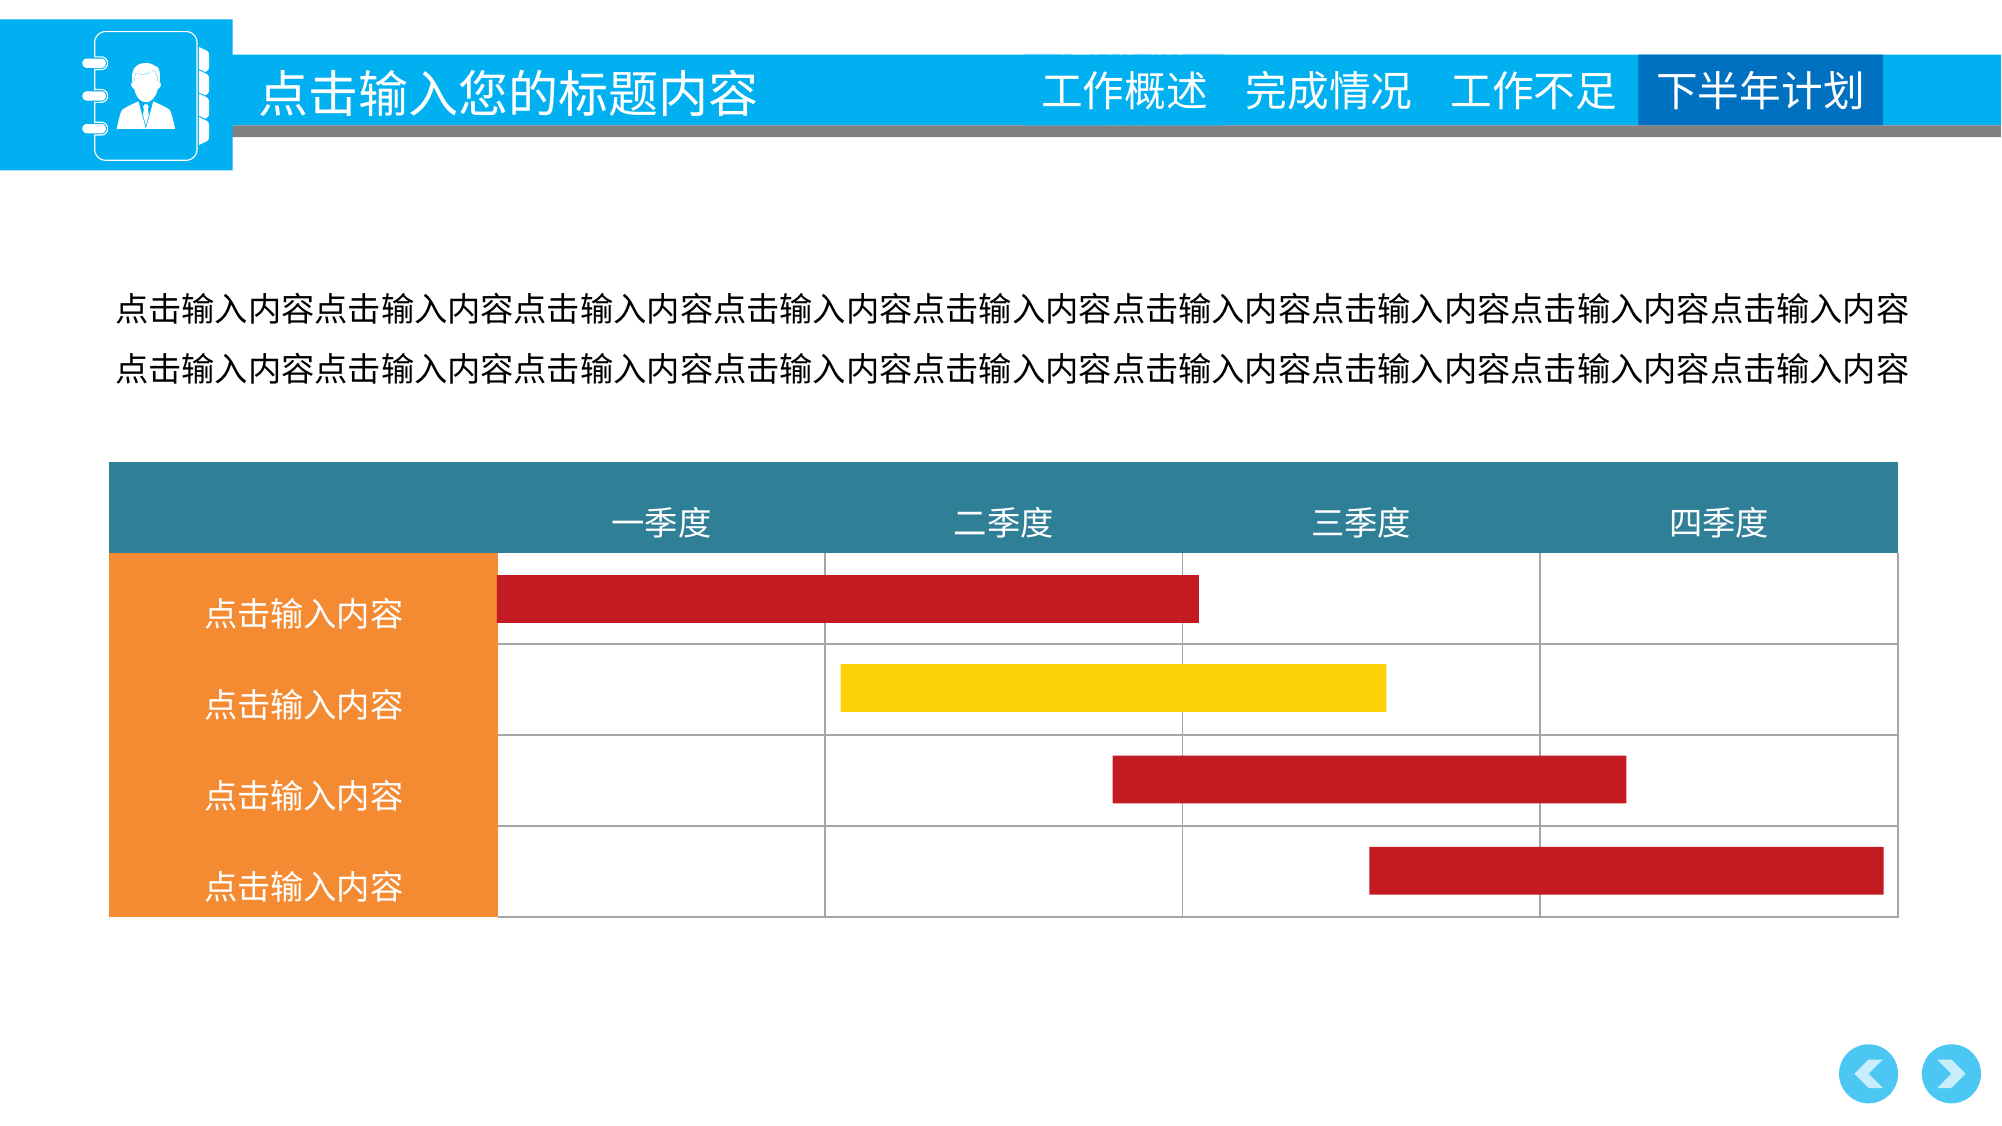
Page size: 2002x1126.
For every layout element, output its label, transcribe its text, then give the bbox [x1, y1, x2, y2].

table_cell 点击输入内容 [109, 553, 498, 644]
table_header 四季度 [1540, 462, 1898, 553]
table_cell [498, 827, 824, 916]
table_header 三季度 [1183, 462, 1540, 553]
text_box [0, 17, 235, 172]
table_header 一季度 [498, 462, 825, 553]
table_cell [1541, 827, 1897, 916]
table_cell [1183, 736, 1539, 755]
table_cell [826, 827, 1182, 916]
text_box [1112, 755, 1627, 804]
table_cell [826, 645, 1182, 734]
table_cell [1183, 645, 1539, 734]
table_cell [1183, 804, 1539, 825]
table_cell [1183, 553, 1539, 643]
table_cell [826, 553, 1182, 575]
table_cell 点击输入内容 [109, 644, 498, 735]
table_cell [826, 736, 1182, 825]
table_cell [498, 645, 824, 734]
table_cell [1541, 645, 1897, 734]
table_cell 点击输入内容 [109, 735, 498, 826]
text_box [1369, 846, 1884, 895]
text_box [496, 575, 1199, 623]
table_cell [498, 553, 824, 575]
table_cell [1541, 553, 1897, 643]
table_cell [498, 736, 824, 825]
text_box 点击输入您的标题内容 [243, 54, 774, 130]
table_cell [826, 623, 1182, 643]
text_box [82, 31, 210, 161]
table_header [109, 462, 498, 553]
table_cell [498, 623, 824, 643]
table_cell [1541, 736, 1897, 825]
text_box [840, 664, 1387, 712]
table_cell [1183, 827, 1539, 916]
table_header 二季度 [825, 462, 1183, 553]
table_cell 点击输入内容 [109, 826, 498, 917]
text_box 点击输入内容点击输入内容点击输入内容点击输入内容点击输入内容点击输入内容点击输入内容点击输入内容点击输入内容 点击输入内容点击输入内容点击输入内容点击输入内容点击输入内容点击输入内容点击输入内容点击输入内容点击输入内容 [100, 260, 1934, 396]
